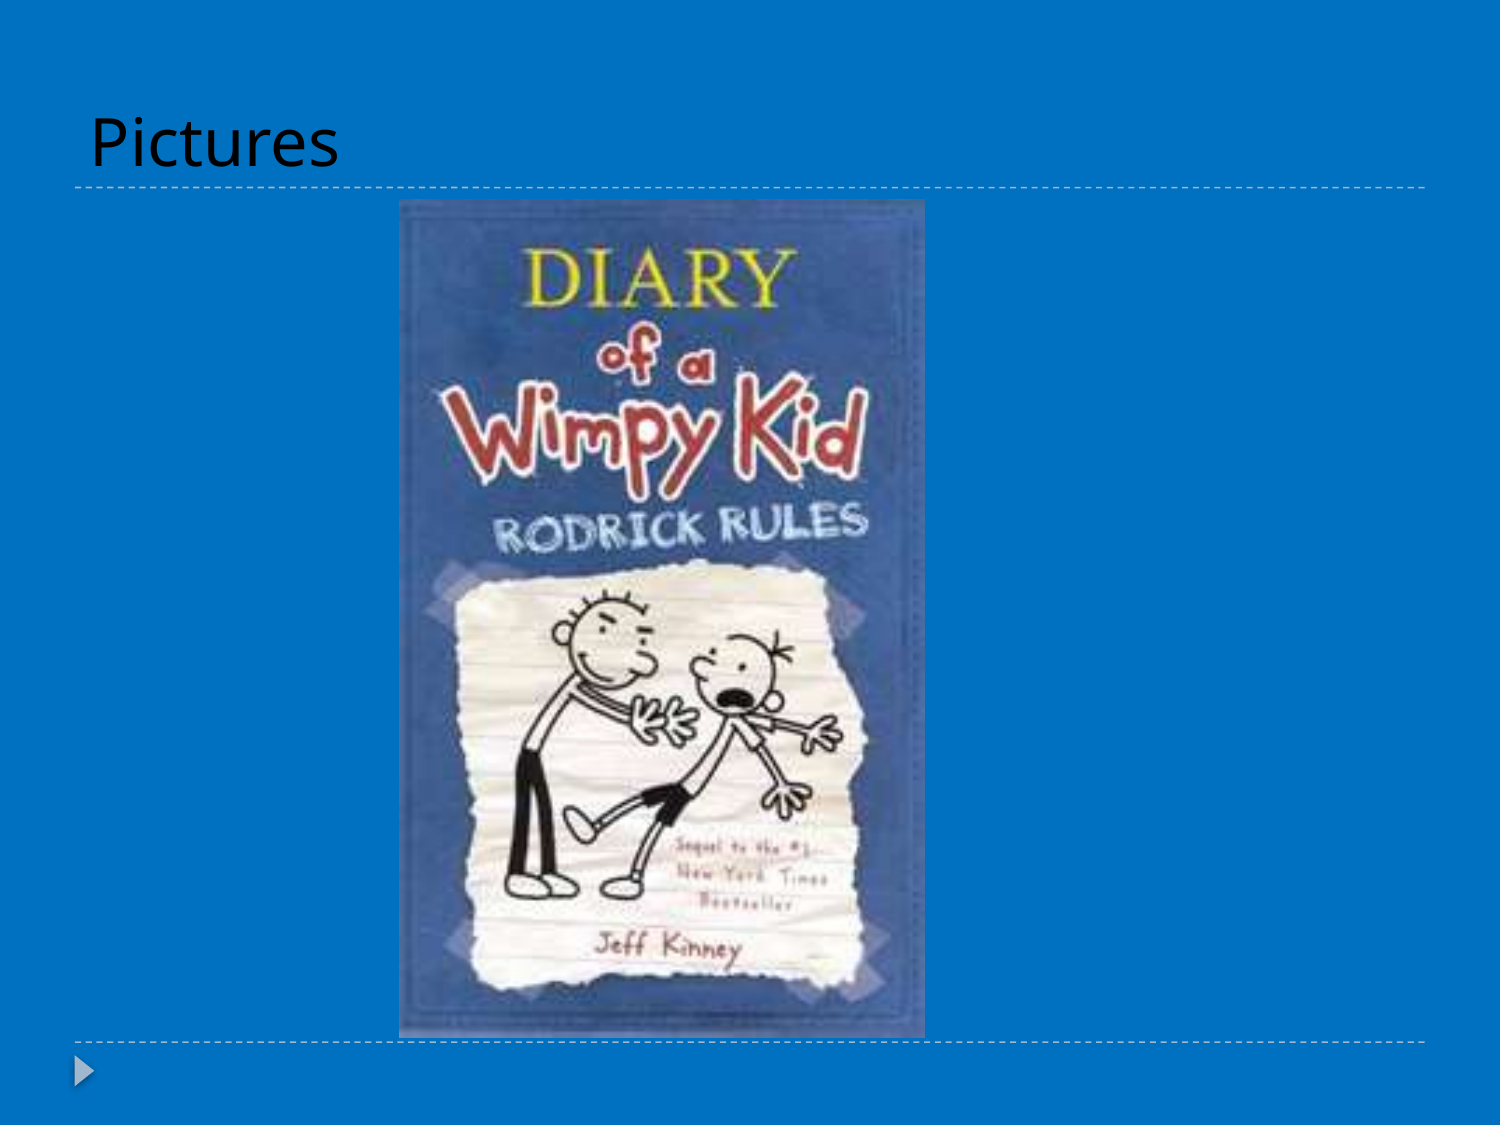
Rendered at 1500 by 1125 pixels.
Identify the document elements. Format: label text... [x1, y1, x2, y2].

title Pictures [75, 24, 1425, 188]
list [399, 199, 926, 1038]
